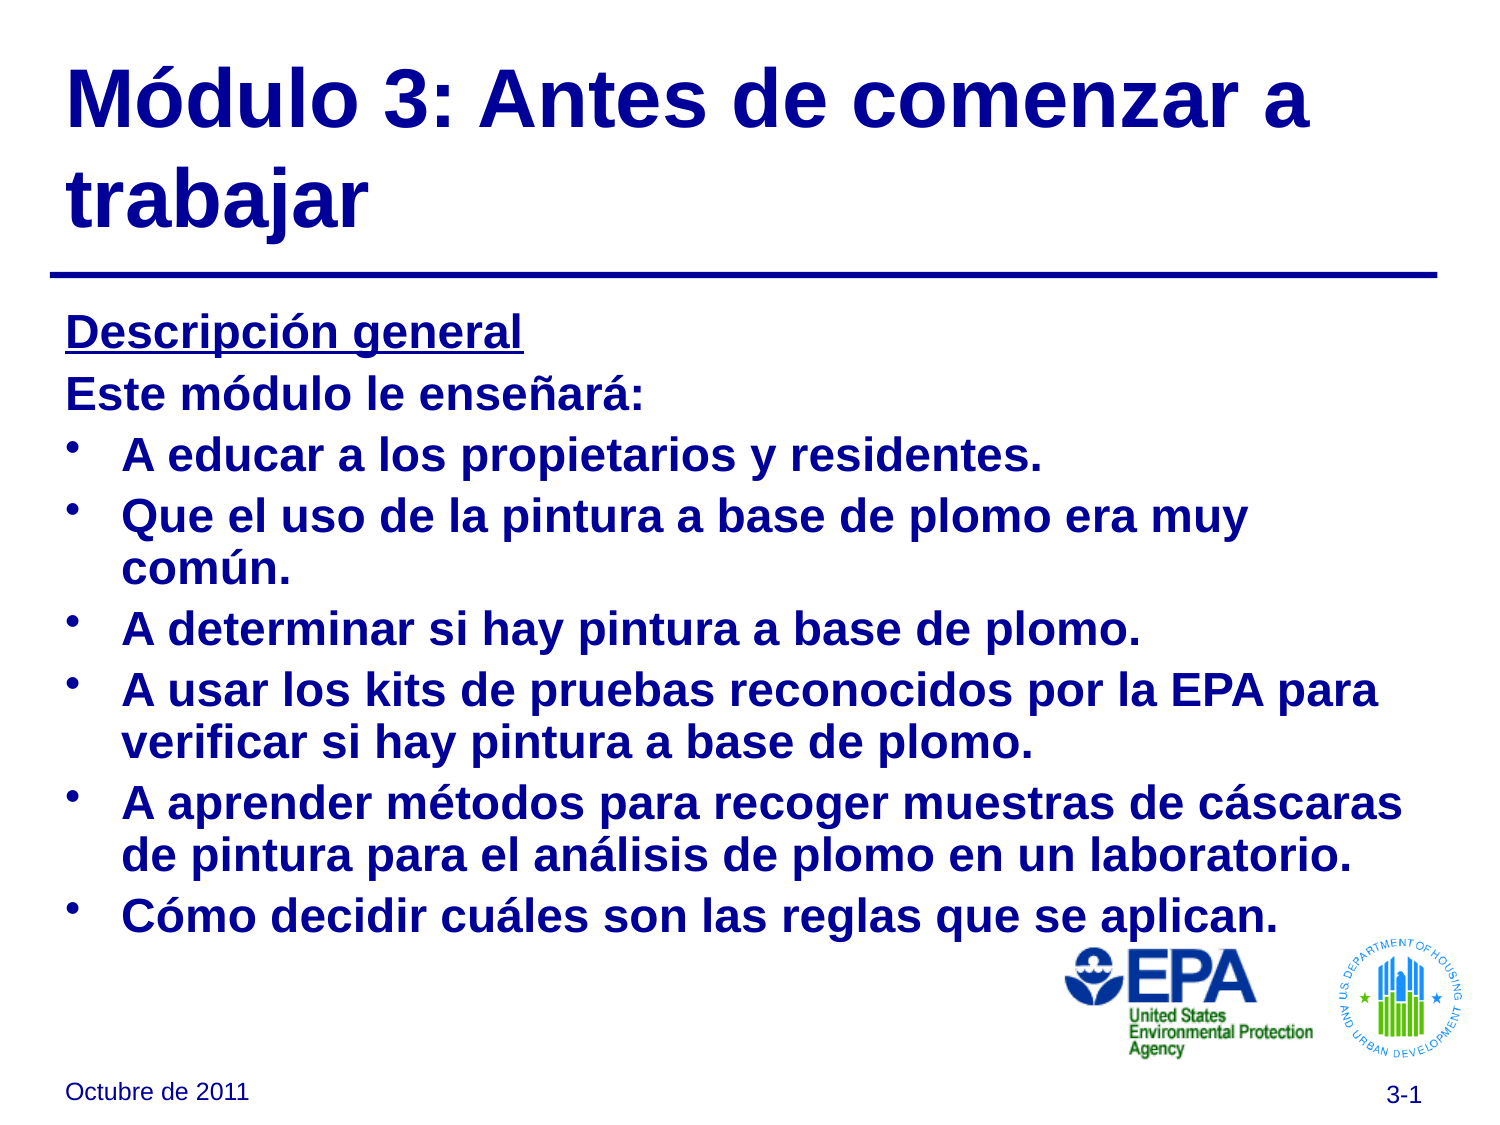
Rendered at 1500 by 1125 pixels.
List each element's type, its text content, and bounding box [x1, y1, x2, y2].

title Módulo 3: Antes de comenzar a trabajar [49, 49, 1438, 238]
list Descripción general Este módulo le enseñará: A educar a los propietarios y residentes. Que el uso de la pintura a base de plomo era muy común. A determinar si hay pintura a base de plomo. A usar los kits de pruebas reconocidos por la EPA para verificar si hay pintura a base de plomo. A aprender métodos para recoger muestras de cáscaras de pintura para el análisis de plomo en un laboratorio. Cómo decidir cuáles son las reglas que se aplican. [49, 299, 1438, 1125]
picture [1438, 937, 1463, 1059]
